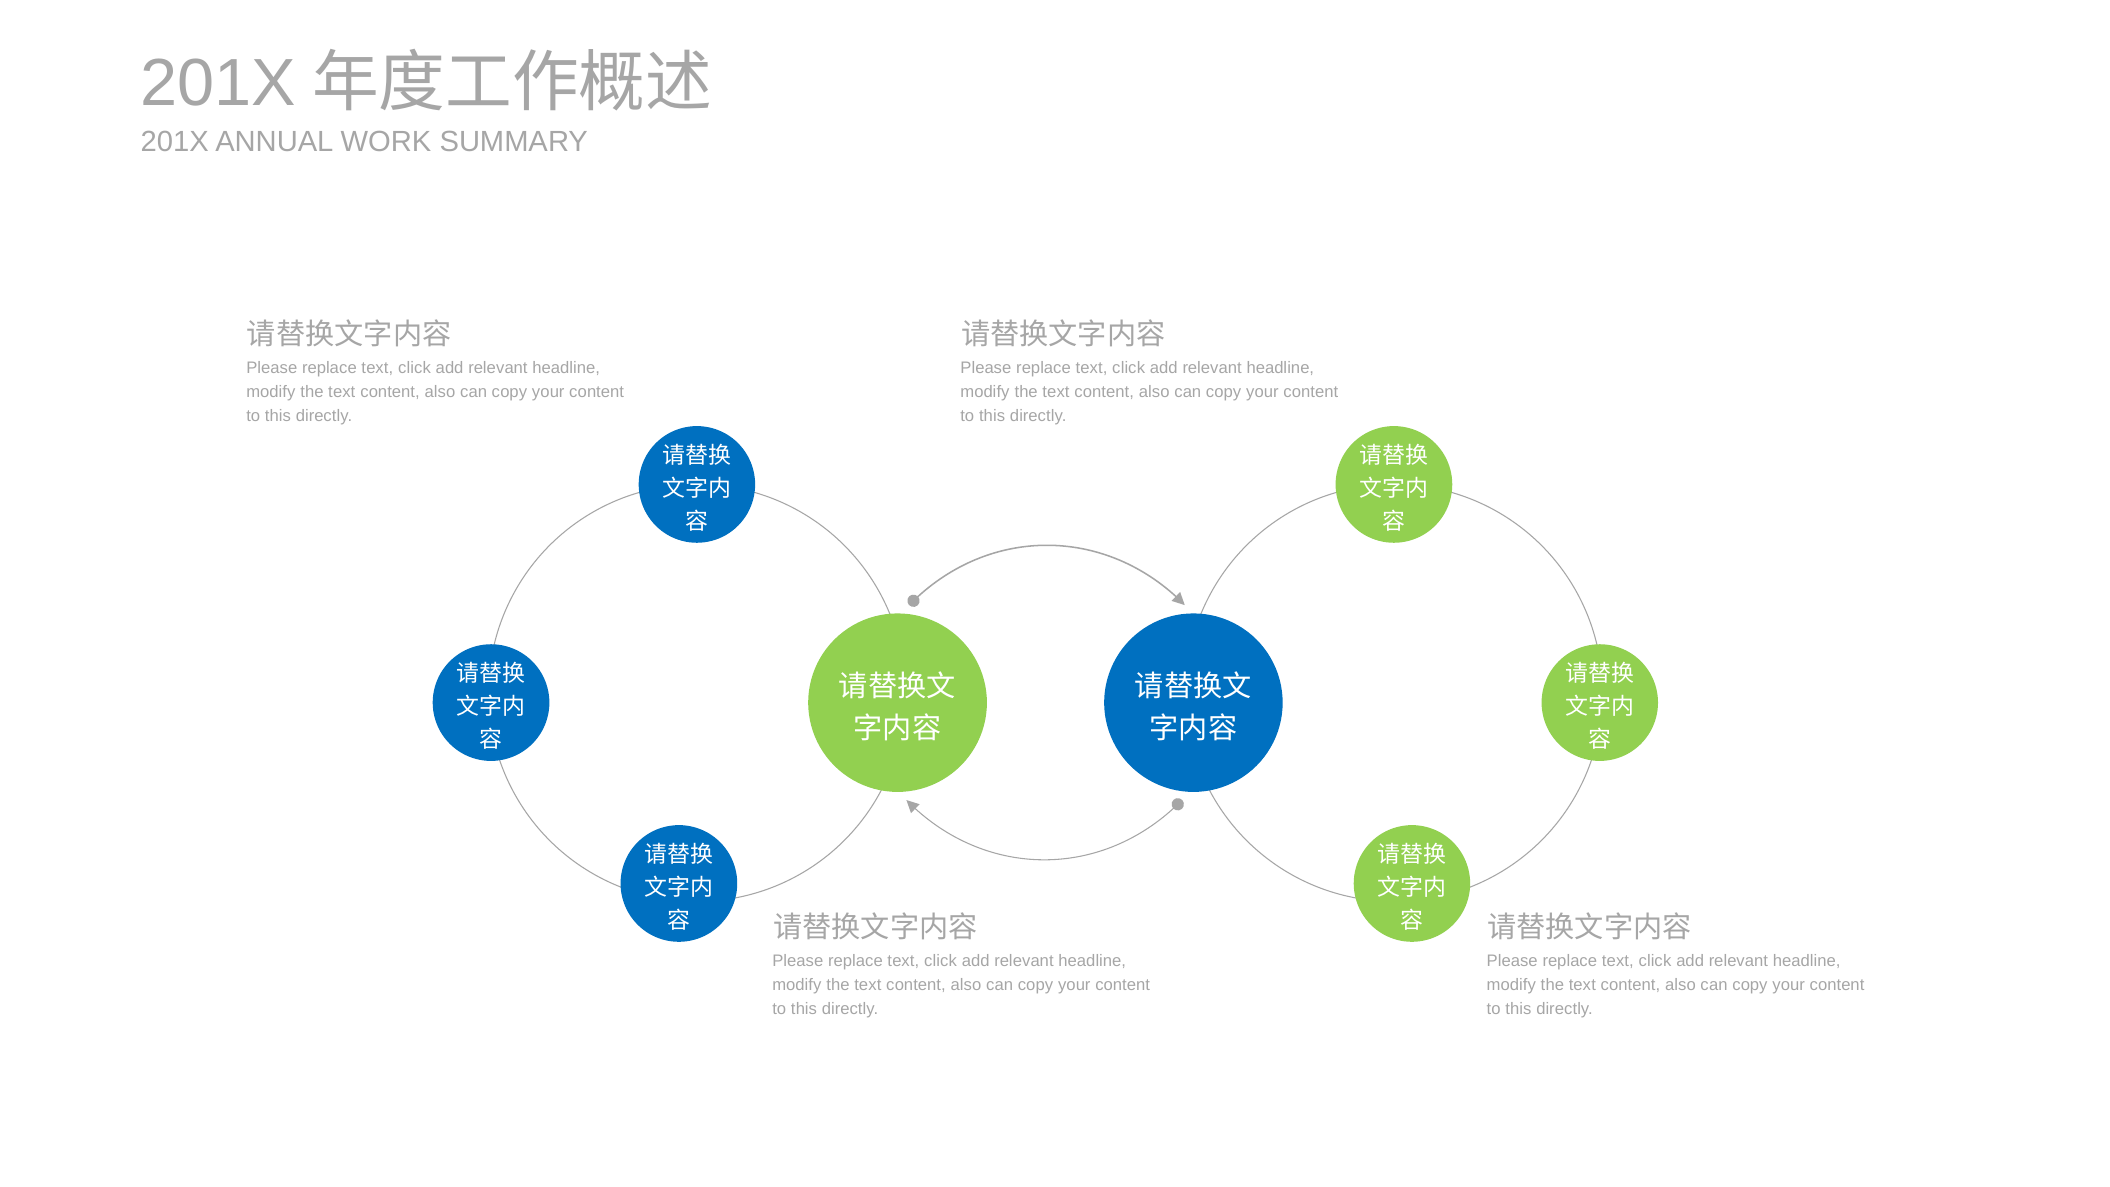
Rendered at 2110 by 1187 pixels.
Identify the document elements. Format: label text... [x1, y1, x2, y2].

text_box 请替换文字内容 [1104, 613, 1283, 792]
text_box 201X ANNUAL WORK SUMMARY [140, 122, 602, 158]
text_box 请替换文字内容 [1487, 901, 1693, 944]
text_box [907, 545, 1185, 705]
text_box Please replace text, click add relevant headline, modify the text content, also can copy your content to this directly. [246, 353, 634, 425]
text_box [1201, 492, 1597, 898]
text_box 请替换文字内容 [961, 308, 1167, 351]
text_box Please replace text, click add relevant headline, modify the text content, also can copy your content to this directly. [772, 945, 1160, 1018]
text_box 201X年度工作概述 [140, 38, 789, 119]
text_box 请替换文字内容 [432, 644, 550, 761]
text_box 请替换文字内容 [808, 613, 987, 792]
text_box [906, 666, 1184, 860]
text_box 请替换文字内容 [620, 825, 738, 942]
text_box Please replace text, click add relevant headline, modify the text content, also can copy your content to this directly. [960, 353, 1348, 425]
text_box 请替换文字内容 [246, 308, 452, 351]
text_box 请替换文字内容 [1541, 644, 1659, 761]
text_box 请替换文字内容 [1335, 426, 1453, 543]
text_box [494, 492, 890, 898]
text_box 请替换文字内容 [773, 901, 978, 944]
text_box 请替换文字内容 [1353, 825, 1471, 942]
text_box Please replace text, click add relevant headline, modify the text content, also can copy your content to this directly. [1486, 945, 1874, 1018]
text_box 请替换文字内容 [638, 426, 756, 543]
